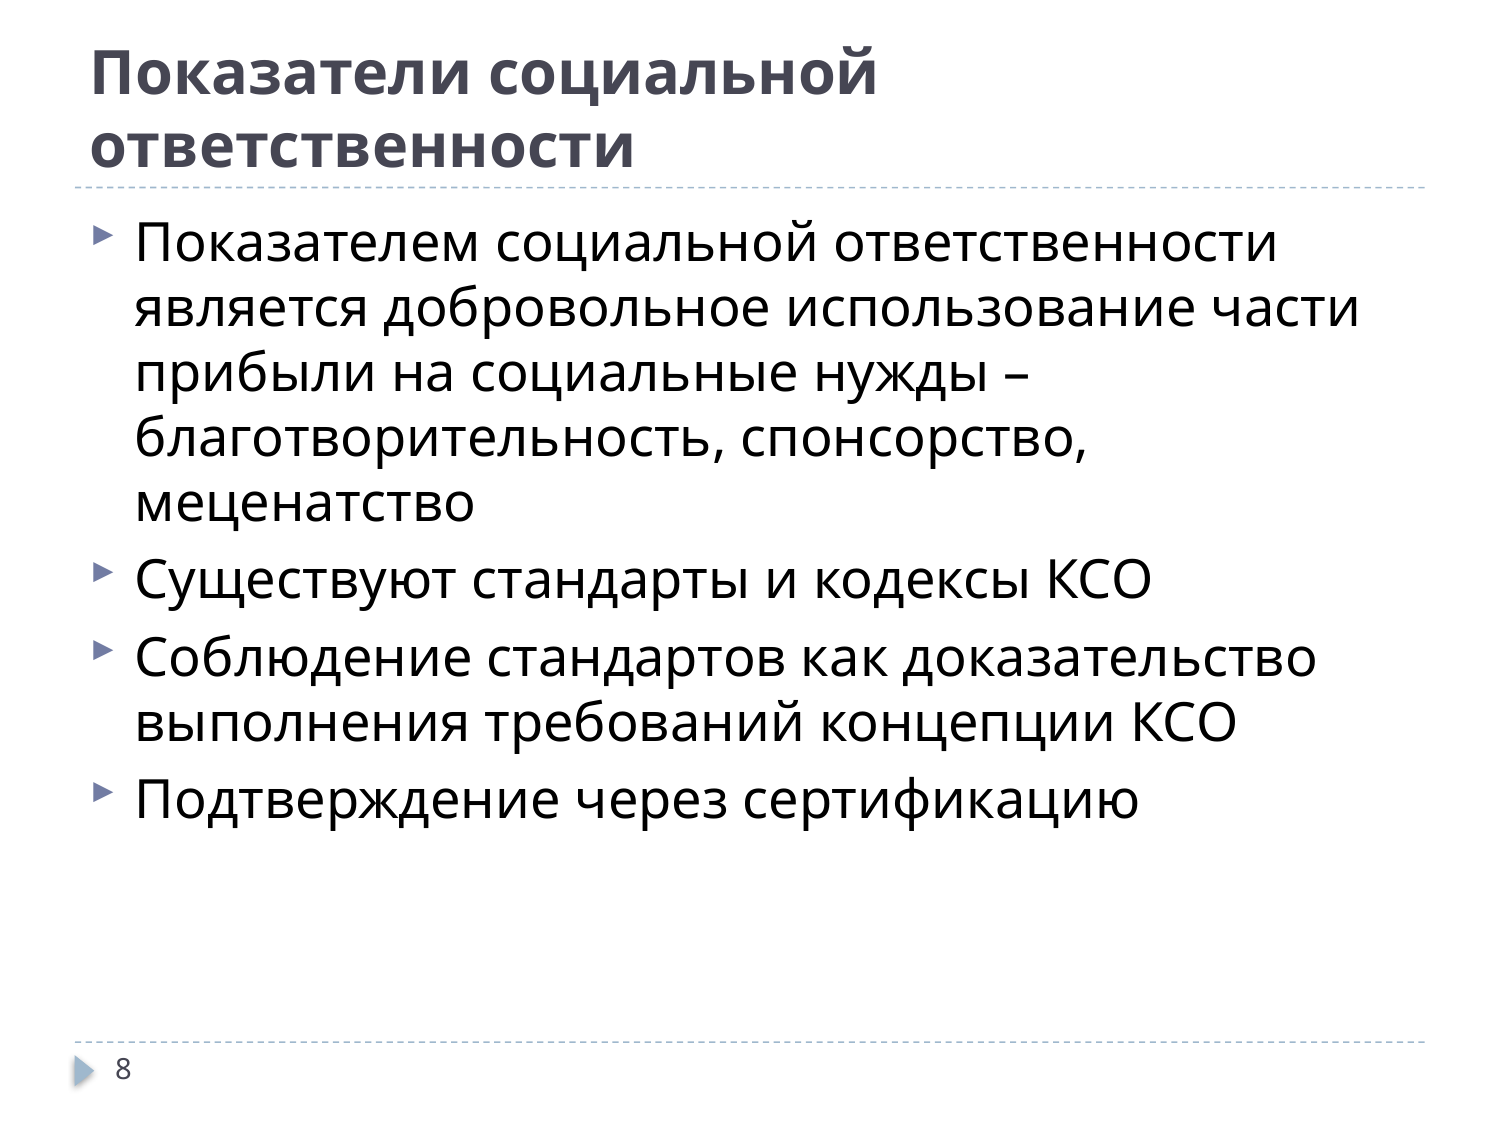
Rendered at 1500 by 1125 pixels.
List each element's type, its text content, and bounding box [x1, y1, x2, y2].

slide_number 8 [100, 1042, 426, 1103]
title Показатели социальной ответственности [75, 24, 1425, 188]
list Показателем социальной ответственности является добровольное использование части прибыли на социальные нужды – благотворительность, спонсорство, меценатство Существуют стандарты и кодексы КСО Соблюдение стандартов как доказательство выполнения требований концепции КСО Подтверждение через сертификацию [75, 200, 1425, 1010]
